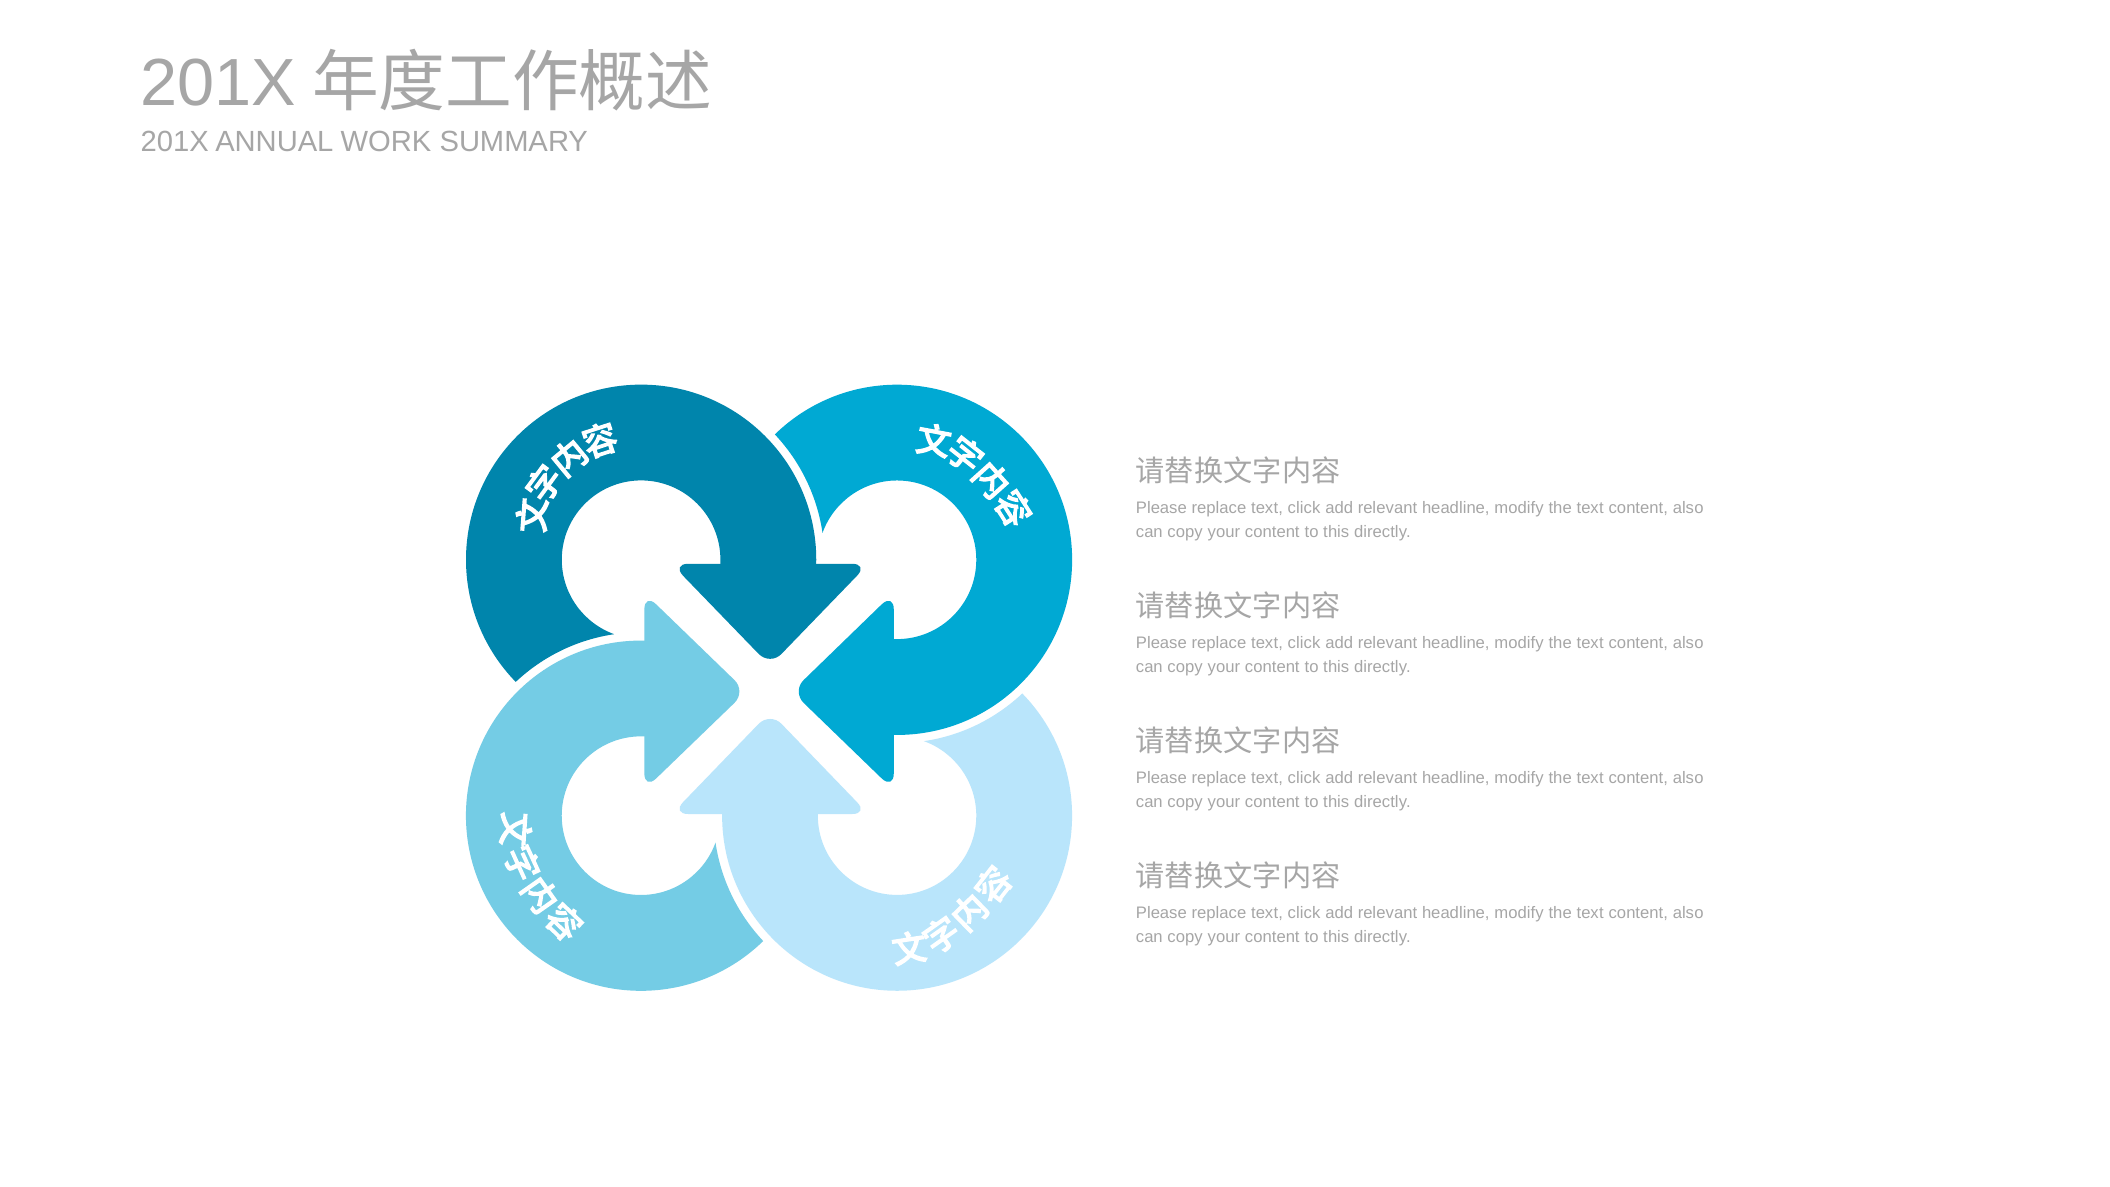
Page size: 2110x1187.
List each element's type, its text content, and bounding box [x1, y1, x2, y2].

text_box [1135, 850, 1728, 945]
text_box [1135, 444, 1728, 539]
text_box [465, 384, 1073, 991]
text_box 201X ANNUAL WORK SUMMARY [140, 122, 602, 158]
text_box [1135, 580, 1728, 674]
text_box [1135, 715, 1728, 810]
text_box 201X年度工作概述 [140, 38, 789, 119]
